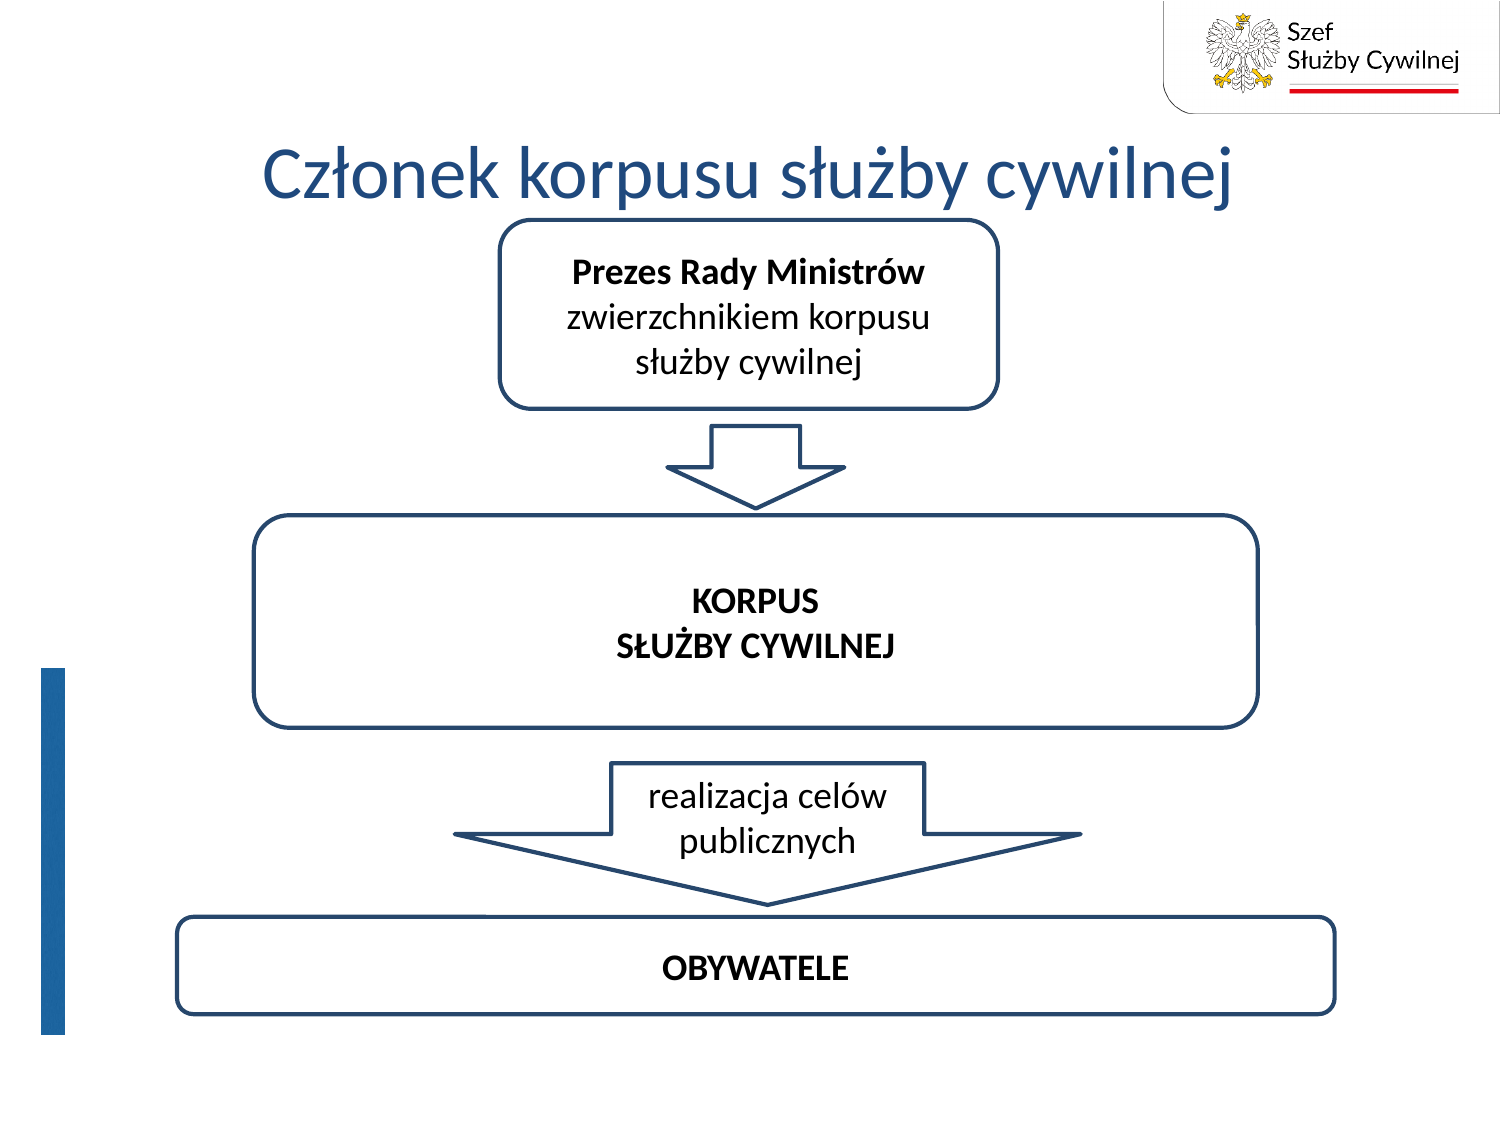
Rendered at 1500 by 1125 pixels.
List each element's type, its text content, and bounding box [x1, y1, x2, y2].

text_box Prezes Rady Ministrów zwierzchnikiem korpusu służby cywilnej [497, 217, 1001, 411]
picture [1163, 0, 1500, 114]
text_box [665, 423, 847, 511]
text_box realizacja celów publicznych [452, 761, 1083, 908]
text_box OBYWATELE [174, 914, 1337, 1017]
title Członek korpusu służby cywilnej [98, 116, 1400, 241]
picture [41, 668, 65, 1035]
text_box KORPUS SŁUŻBY CYWILNEJ [251, 513, 1260, 730]
